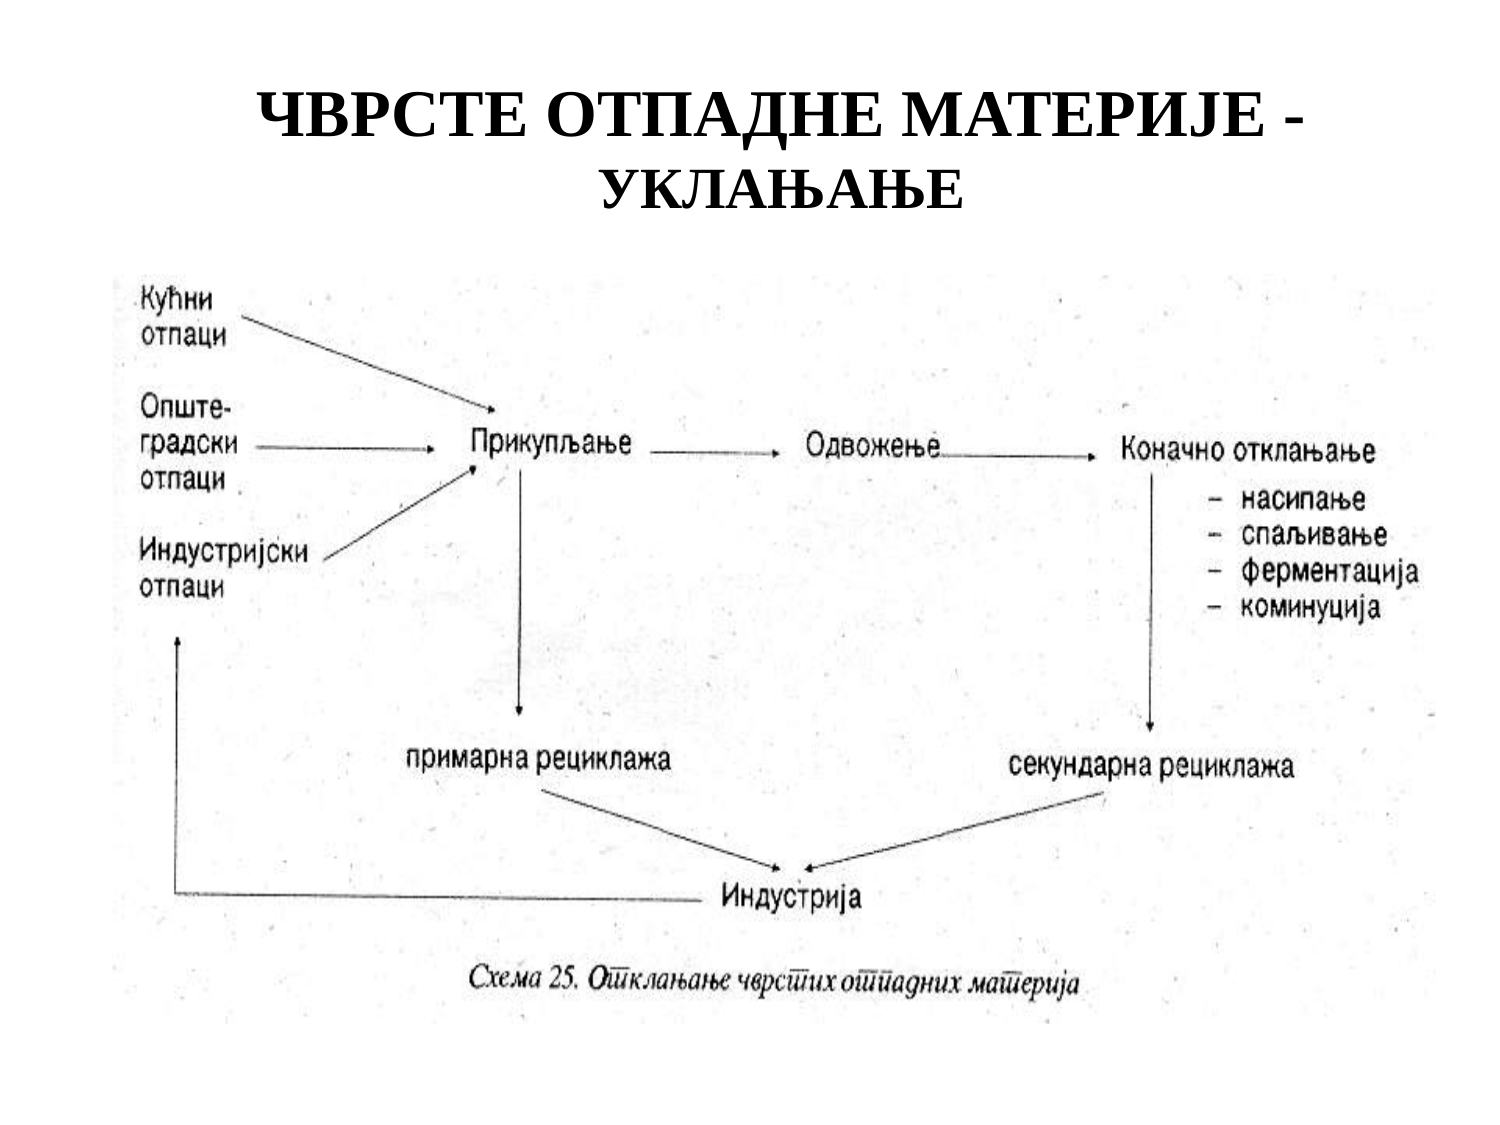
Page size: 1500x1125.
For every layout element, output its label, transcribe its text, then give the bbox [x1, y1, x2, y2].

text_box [112, 274, 1438, 1026]
text_box ЧВРСТЕ ОТПАДНЕ МАТЕРИЈЕ - УКЛАЊАЊЕ [125, 62, 1438, 228]
